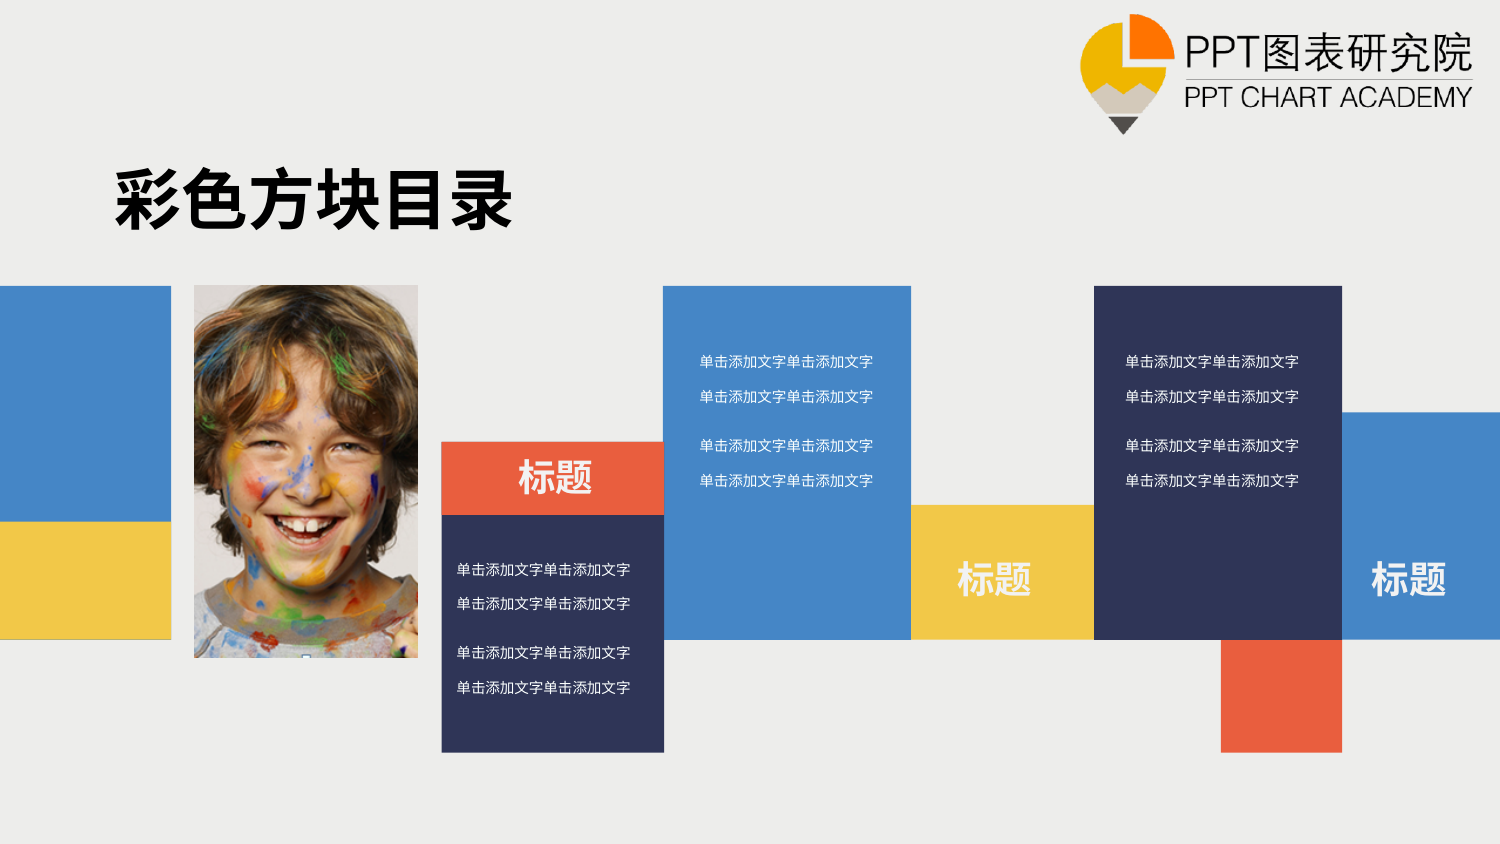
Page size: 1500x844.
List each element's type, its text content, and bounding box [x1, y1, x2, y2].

text_box 彩色方块目录 [100, 150, 538, 245]
text_box [1094, 285, 1343, 640]
picture [1056, 12, 1500, 137]
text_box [684, 345, 907, 513]
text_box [441, 727, 665, 753]
text_box [1220, 640, 1343, 753]
picture [194, 285, 419, 659]
text_box [1342, 412, 1500, 640]
text_box 标题 [942, 548, 1061, 609]
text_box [0, 285, 172, 641]
text_box [911, 504, 1094, 640]
text_box [662, 285, 912, 640]
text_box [441, 441, 665, 553]
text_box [441, 552, 664, 720]
text_box 标题 [1357, 548, 1476, 609]
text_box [1109, 345, 1333, 513]
